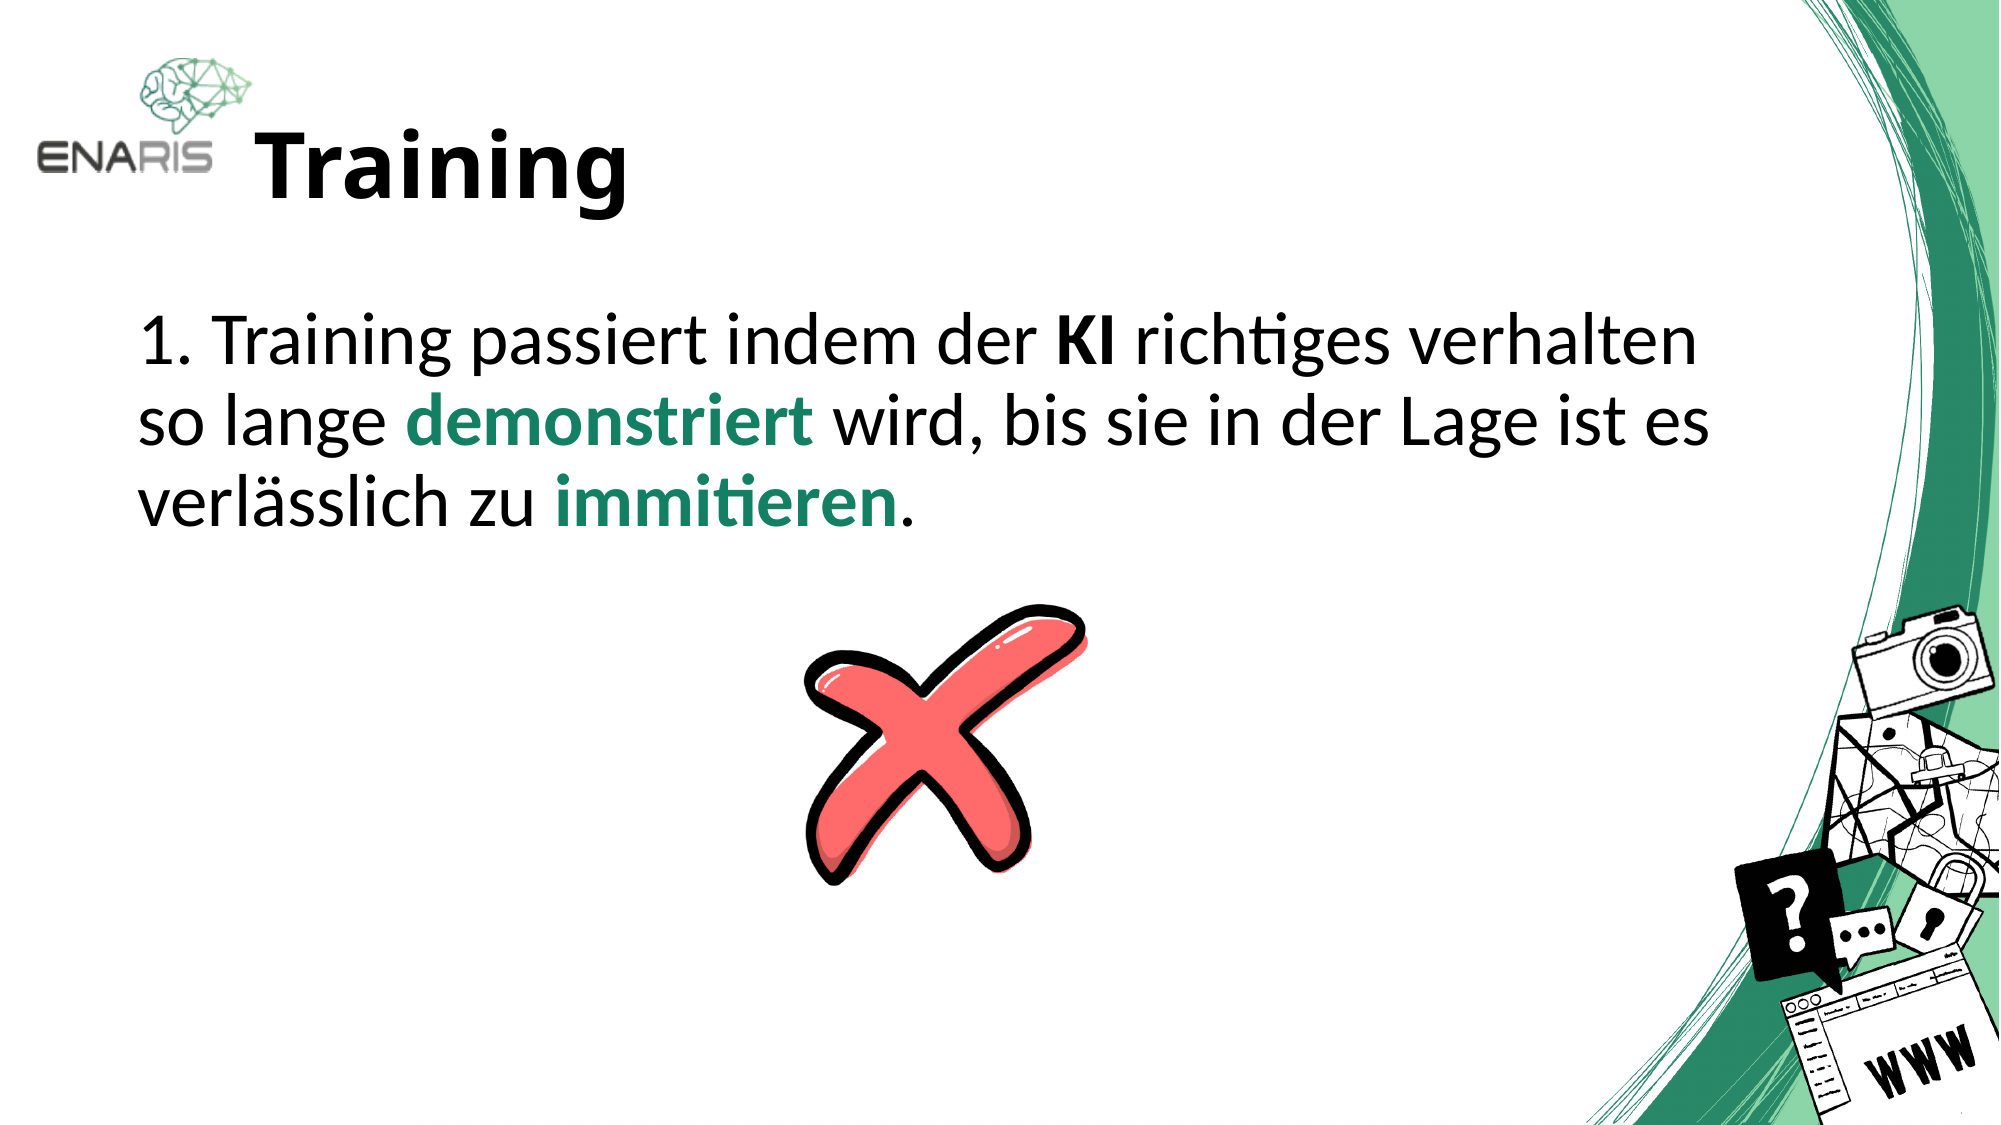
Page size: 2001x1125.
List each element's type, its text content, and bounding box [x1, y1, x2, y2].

picture [408, 0, 1999, 1125]
picture [738, 562, 1127, 942]
title Training [253, 59, 1863, 278]
list 1. Training passiert indem der KI richtiges verhalten so lange demonstriert wird, bis sie in der Lage ist es verlässlich zu immitieren. [137, 299, 1728, 1014]
picture [37, 58, 254, 173]
